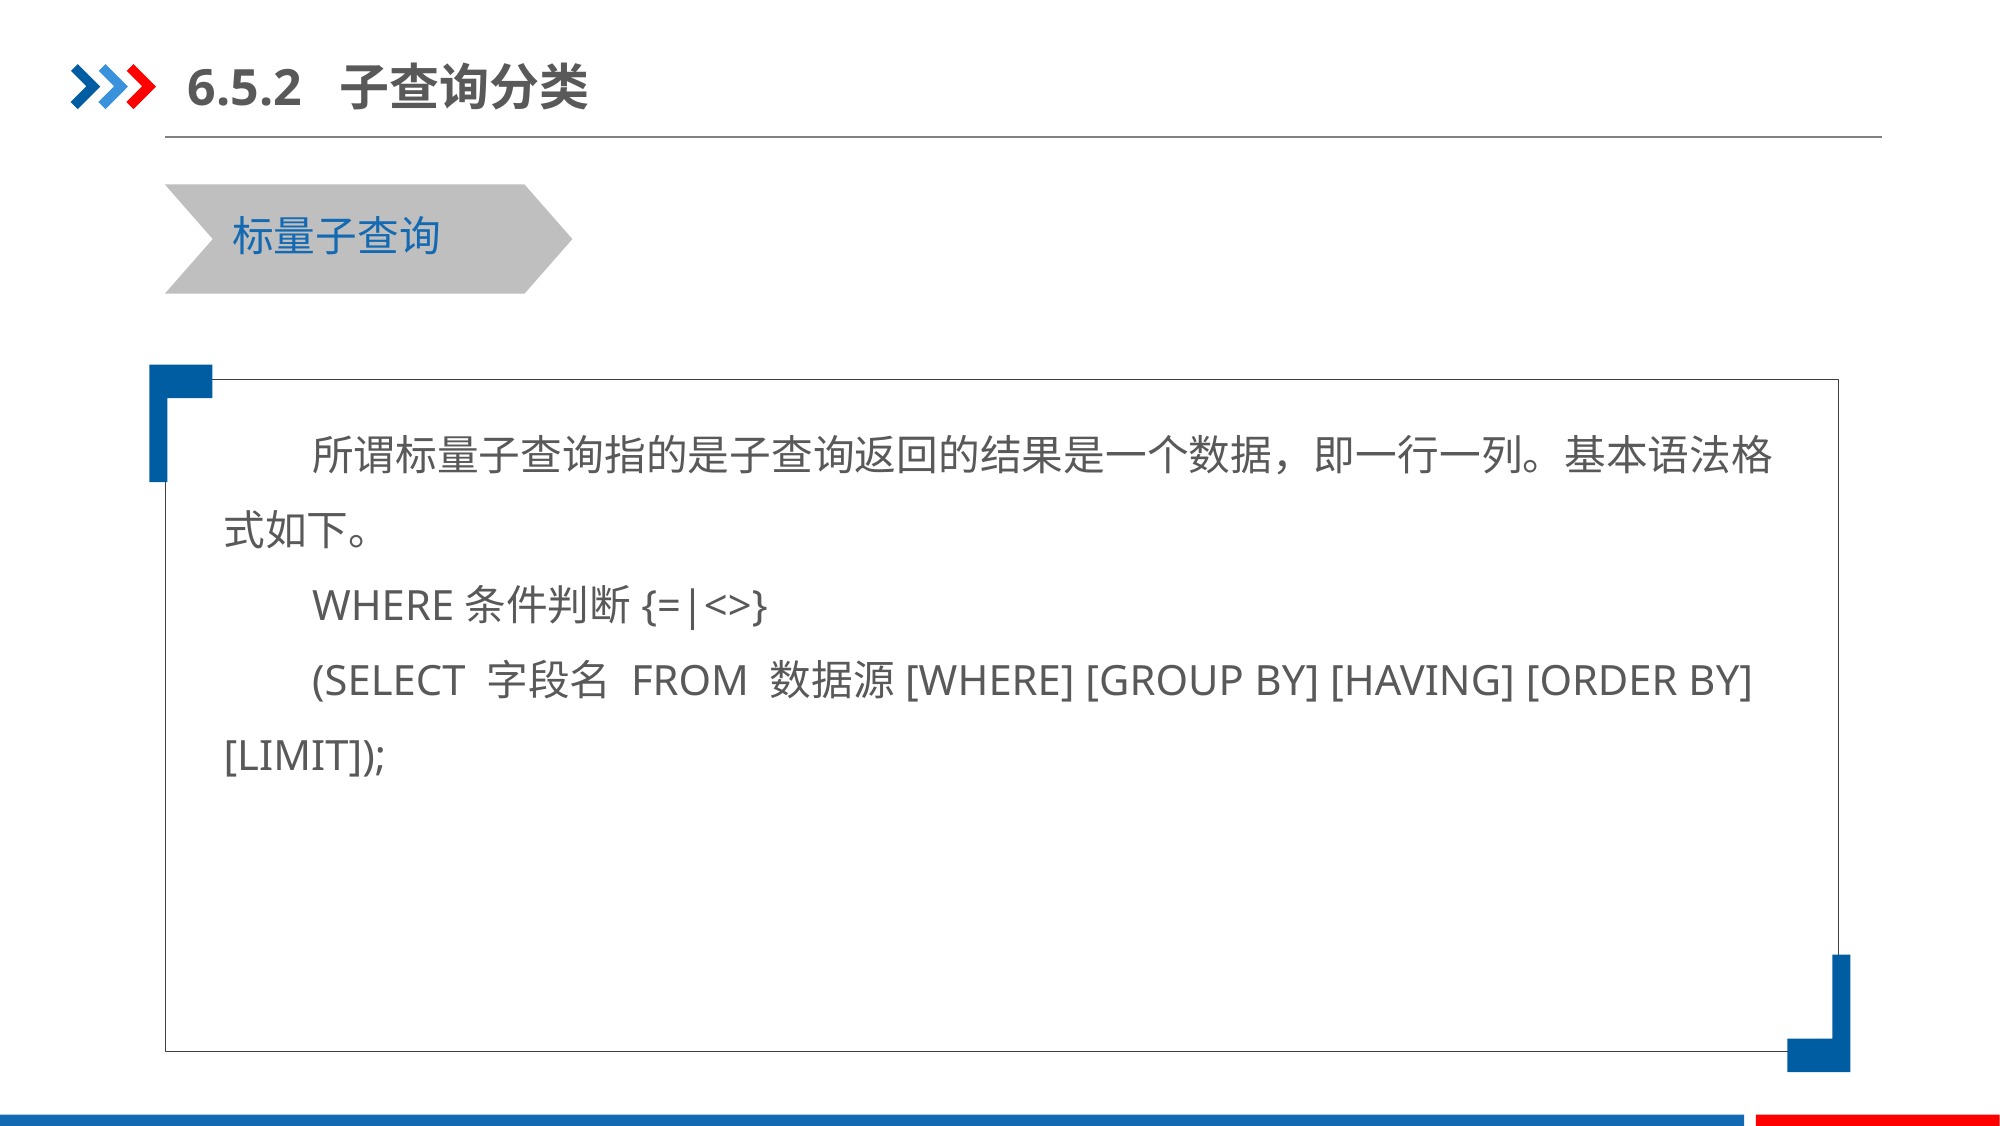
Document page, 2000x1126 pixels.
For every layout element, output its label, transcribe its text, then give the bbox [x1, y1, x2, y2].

text_box [1785, 953, 1852, 1074]
text_box 标量子查询 [217, 202, 456, 267]
text_box [164, 184, 573, 294]
text_box 6.5.2 子查询分类 [187, 43, 827, 127]
text_box [147, 363, 215, 484]
text_box [163, 378, 1841, 1053]
